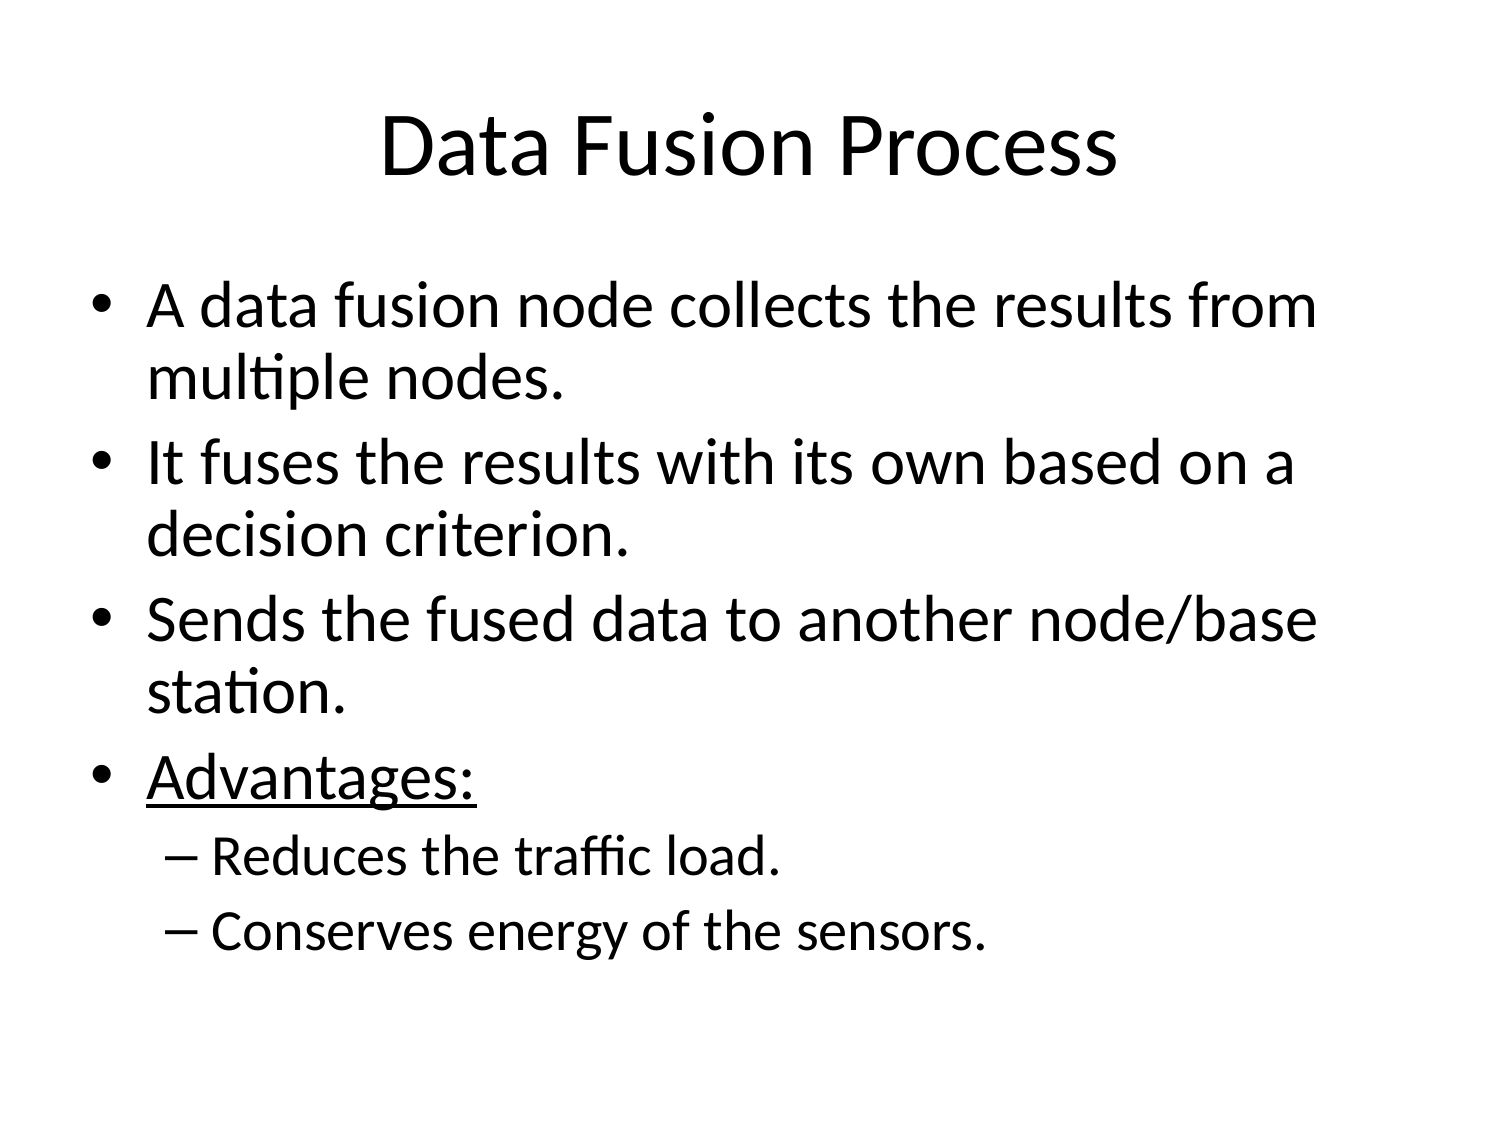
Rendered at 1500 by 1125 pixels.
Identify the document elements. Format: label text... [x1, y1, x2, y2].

list A data fusion node collects the results from multiple nodes. It fuses the results with its own based on a decision criterion. Sends the fused data to another node/base station. Advantages: Reduces the traffic load. Conserves energy of the sensors. [75, 262, 1425, 1005]
title Data Fusion Process [75, 45, 1425, 233]
